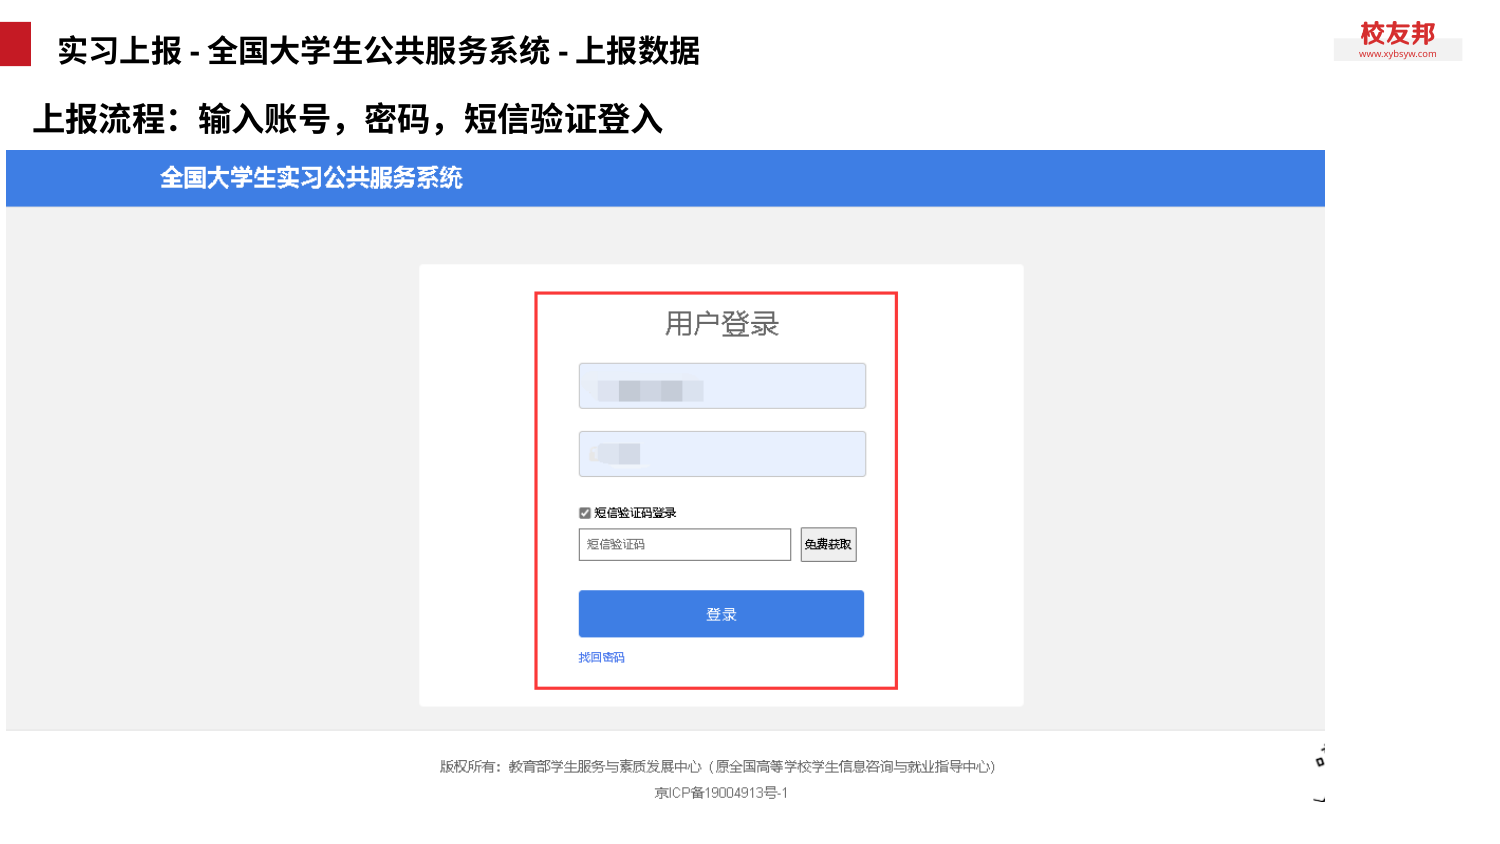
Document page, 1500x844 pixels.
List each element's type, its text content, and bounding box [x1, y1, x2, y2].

title 实习上报-全国大学生公共服务系统-上报数据 [42, 11, 939, 77]
text_box 上报流程：输入账号，密码，短信验证登入 [17, 91, 1216, 146]
picture [1361, 21, 1435, 45]
picture [6, 150, 1325, 802]
